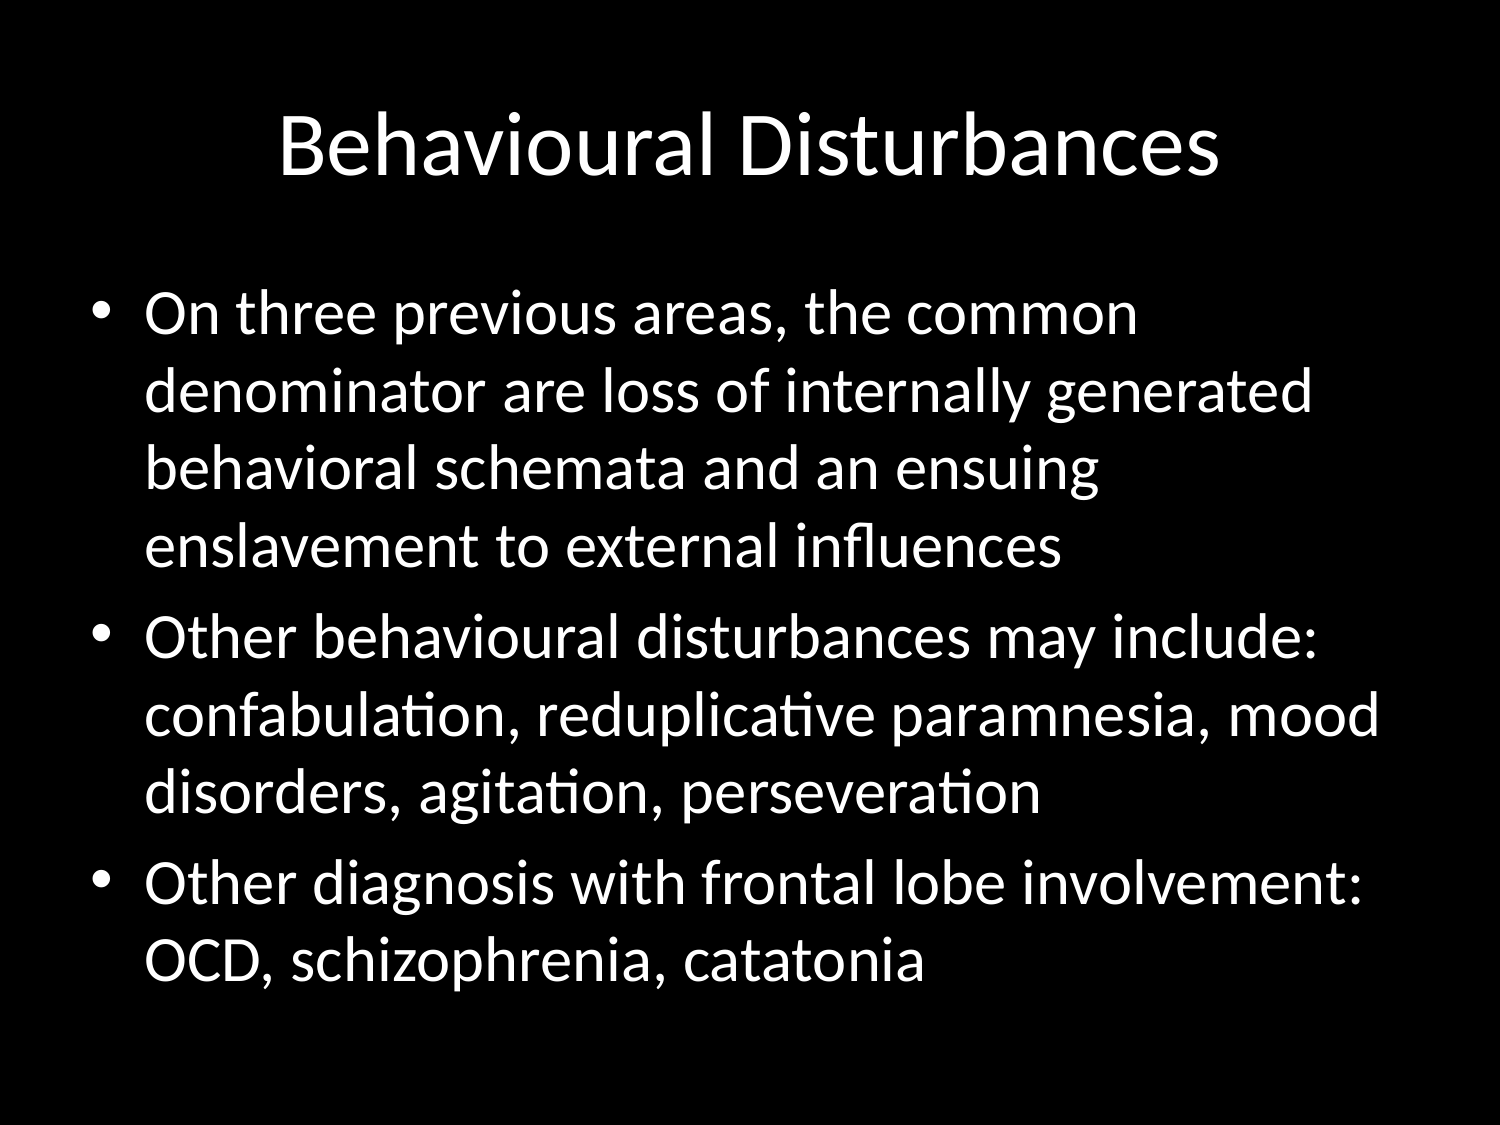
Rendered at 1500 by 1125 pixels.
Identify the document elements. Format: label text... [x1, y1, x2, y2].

title Behavioural Disturbances [75, 45, 1425, 233]
list On three previous areas, the common denominator are loss of internally generated behavioral schemata and an ensuing enslavement to external influences Other behavioural disturbances may include: confabulation, reduplicative paramnesia, mood disorders, agitation, perseveration Other diagnosis with frontal lobe involvement: OCD, schizophrenia, catatonia [75, 262, 1425, 1005]
